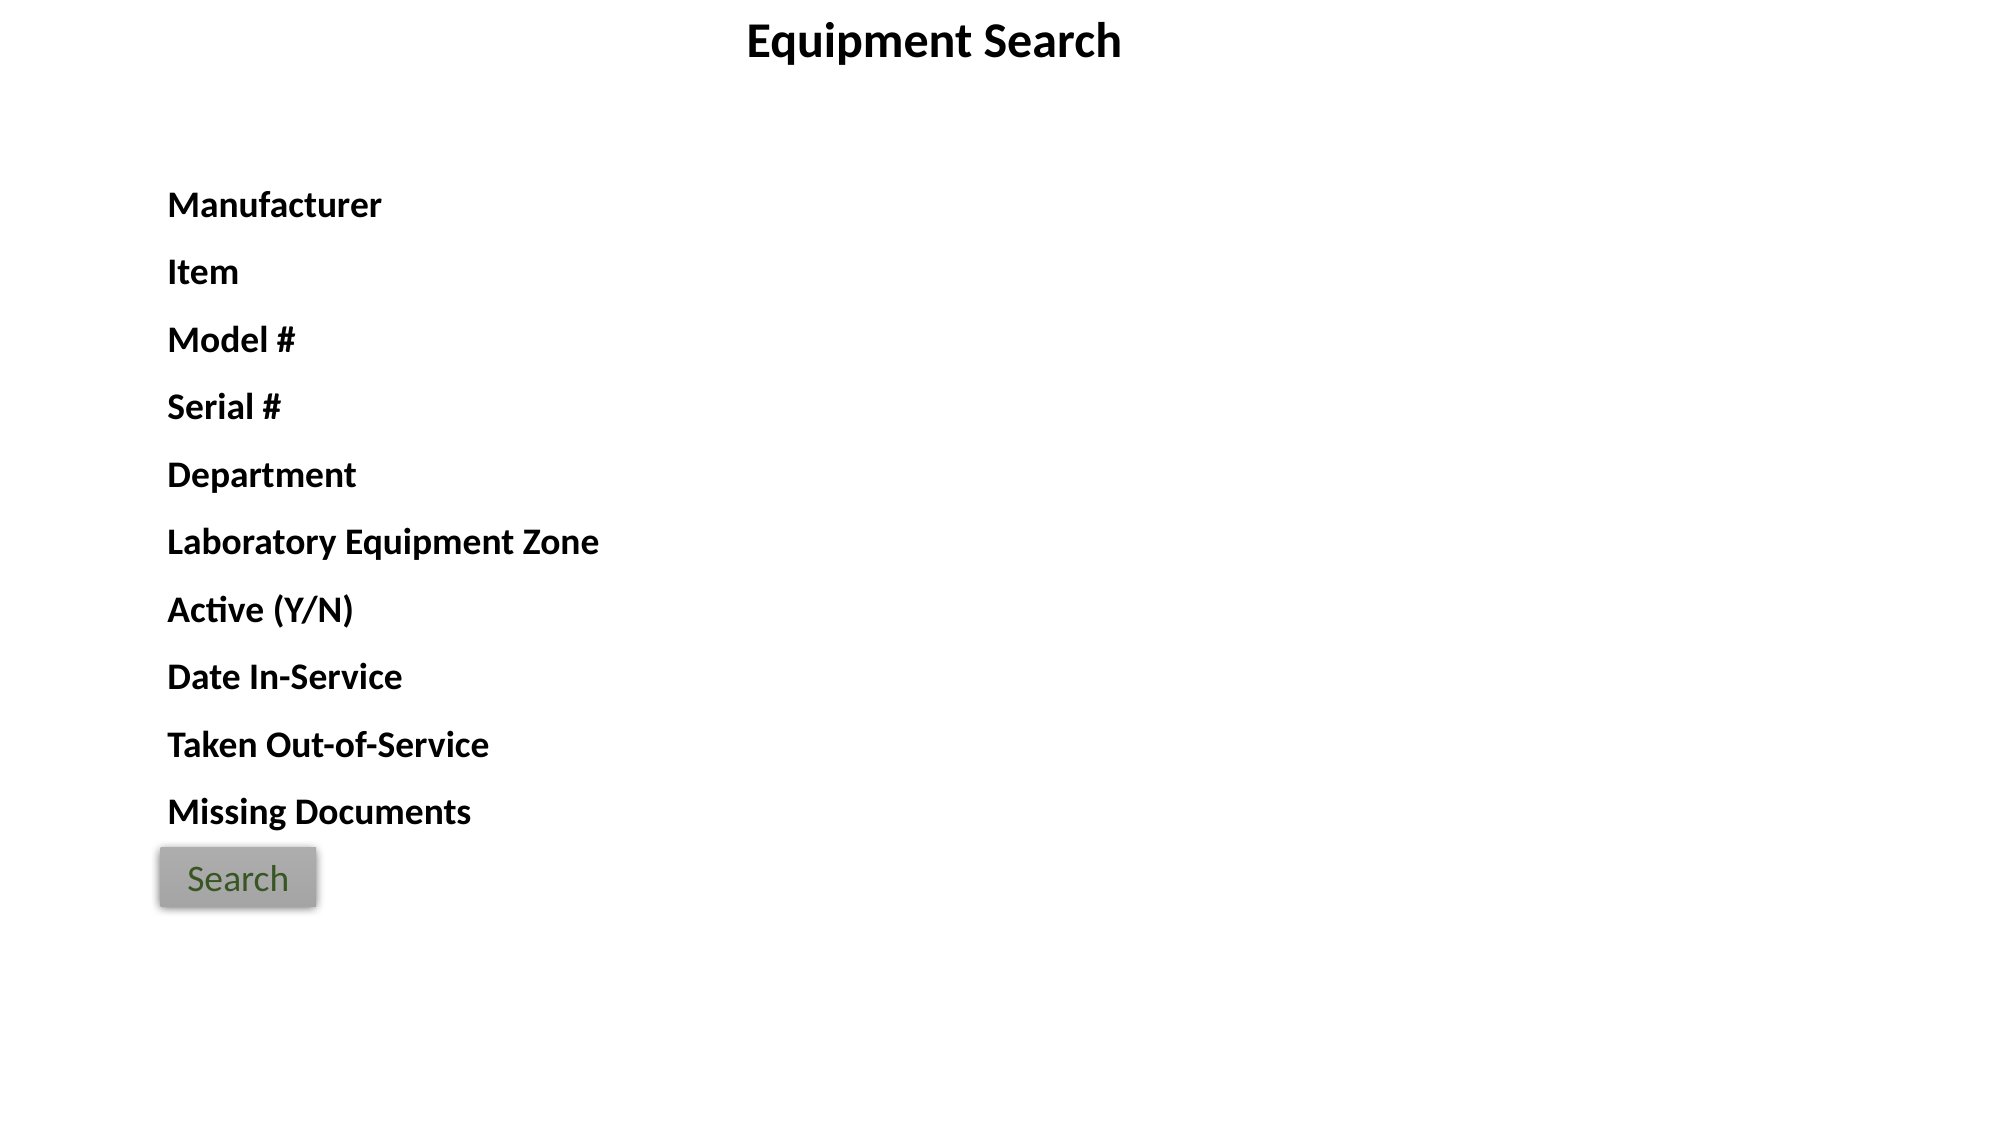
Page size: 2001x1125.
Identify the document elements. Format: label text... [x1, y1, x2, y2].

text_box Manufacturer Item Model # Serial # Department Laboratory Equipment Zone Active (Y/N) Date In-Service Taken Out-of-Service Missing Documents [152, 149, 1083, 975]
text_box Equipment Search [731, 0, 1138, 75]
text_box Search [160, 847, 317, 907]
